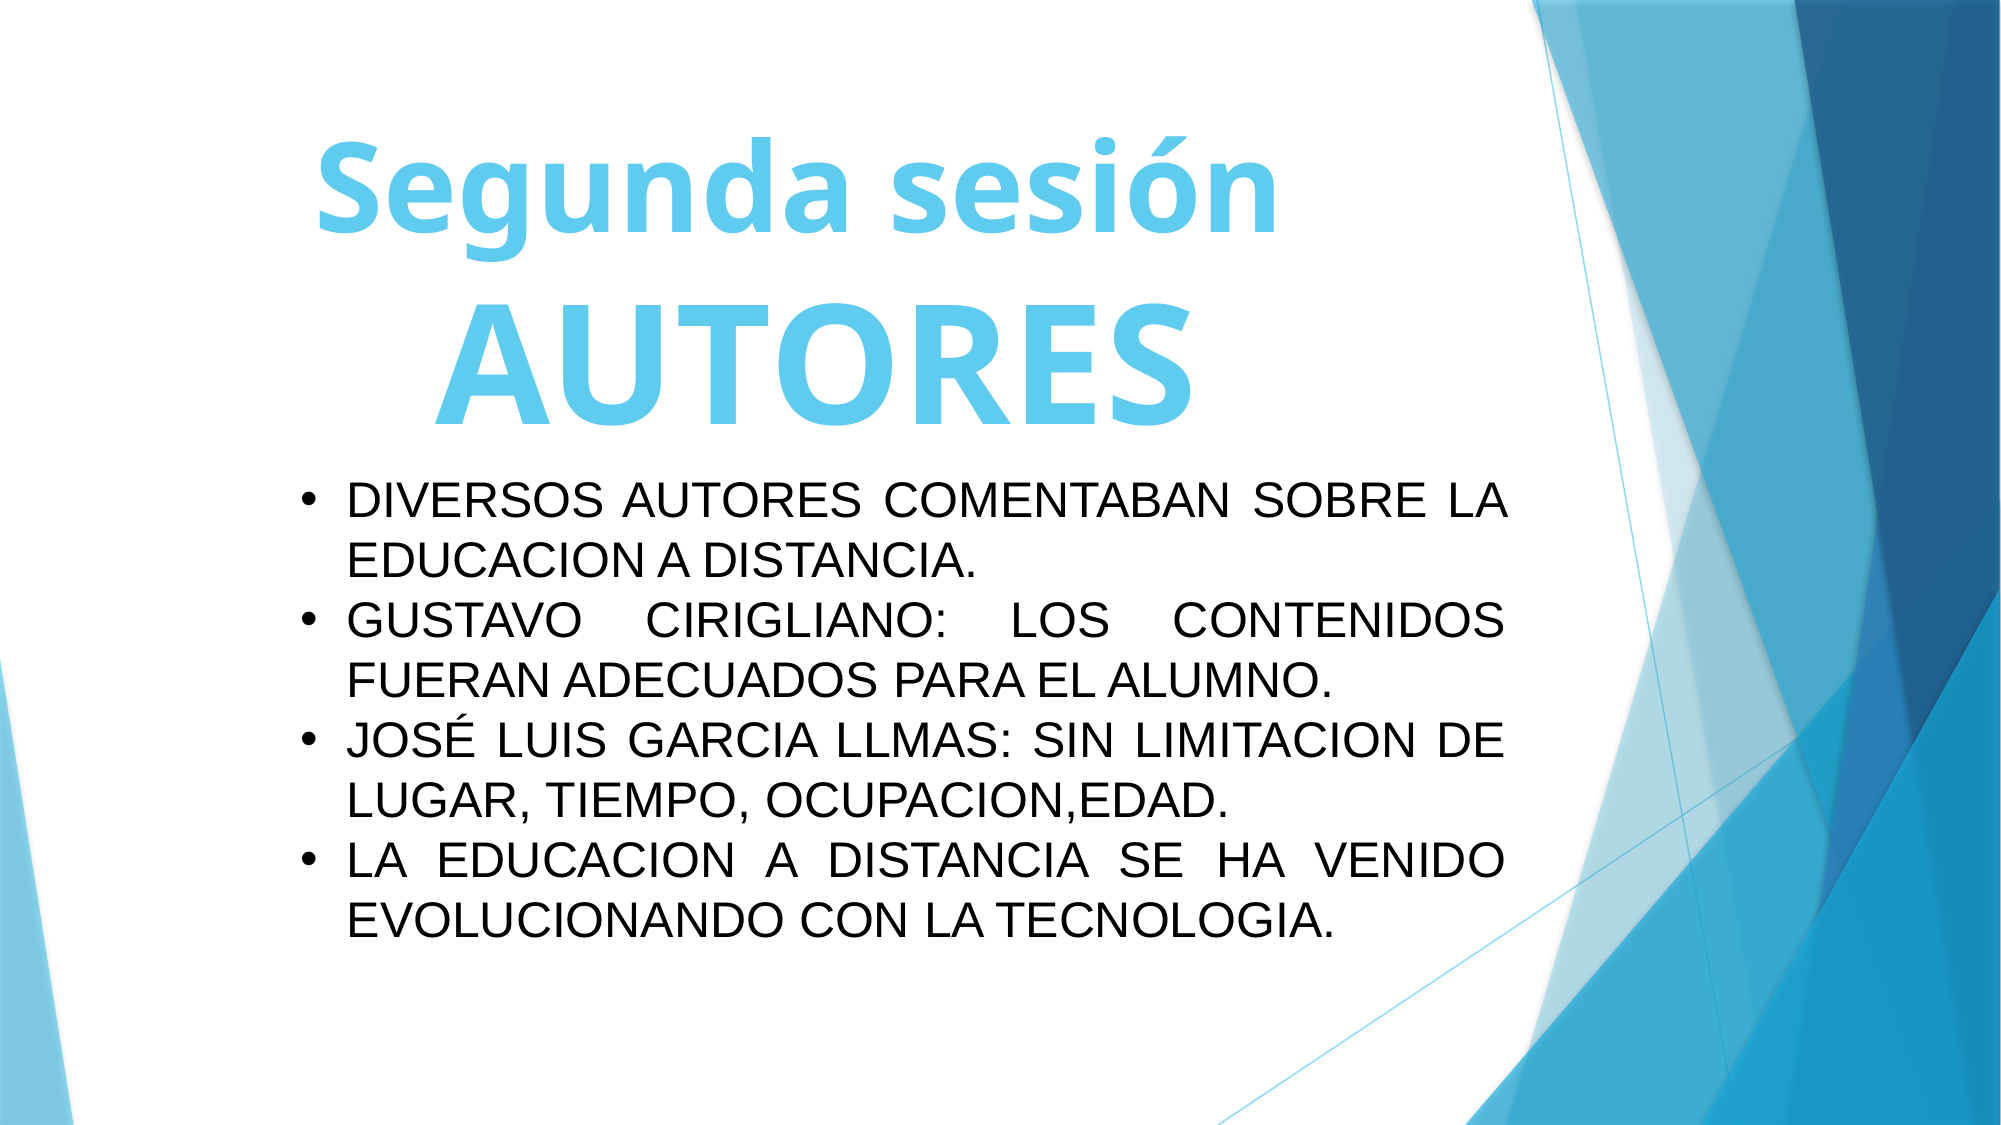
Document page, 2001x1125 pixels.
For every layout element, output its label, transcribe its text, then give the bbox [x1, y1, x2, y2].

title Segunda sesión AUTORES [111, 99, 1522, 334]
text_box DIVERSOS AUTORES COMENTABAN SOBRE LA EDUCACION A DISTANCIA. GUSTAVO CIRIGLIANO: LOS CONTENIDOS FUERAN ADECUADOS PARA EL ALUMNO. JOSÉ LUIS GARCIA LLMAS: SIN LIMITACION DE LUGAR, TIEMPO, OCUPACION,EDAD. LA EDUCACION A DISTANCIA SE HA VENIDO EVOLUCIONANDO CON LA TECNOLOGIA. [285, 460, 1522, 956]
